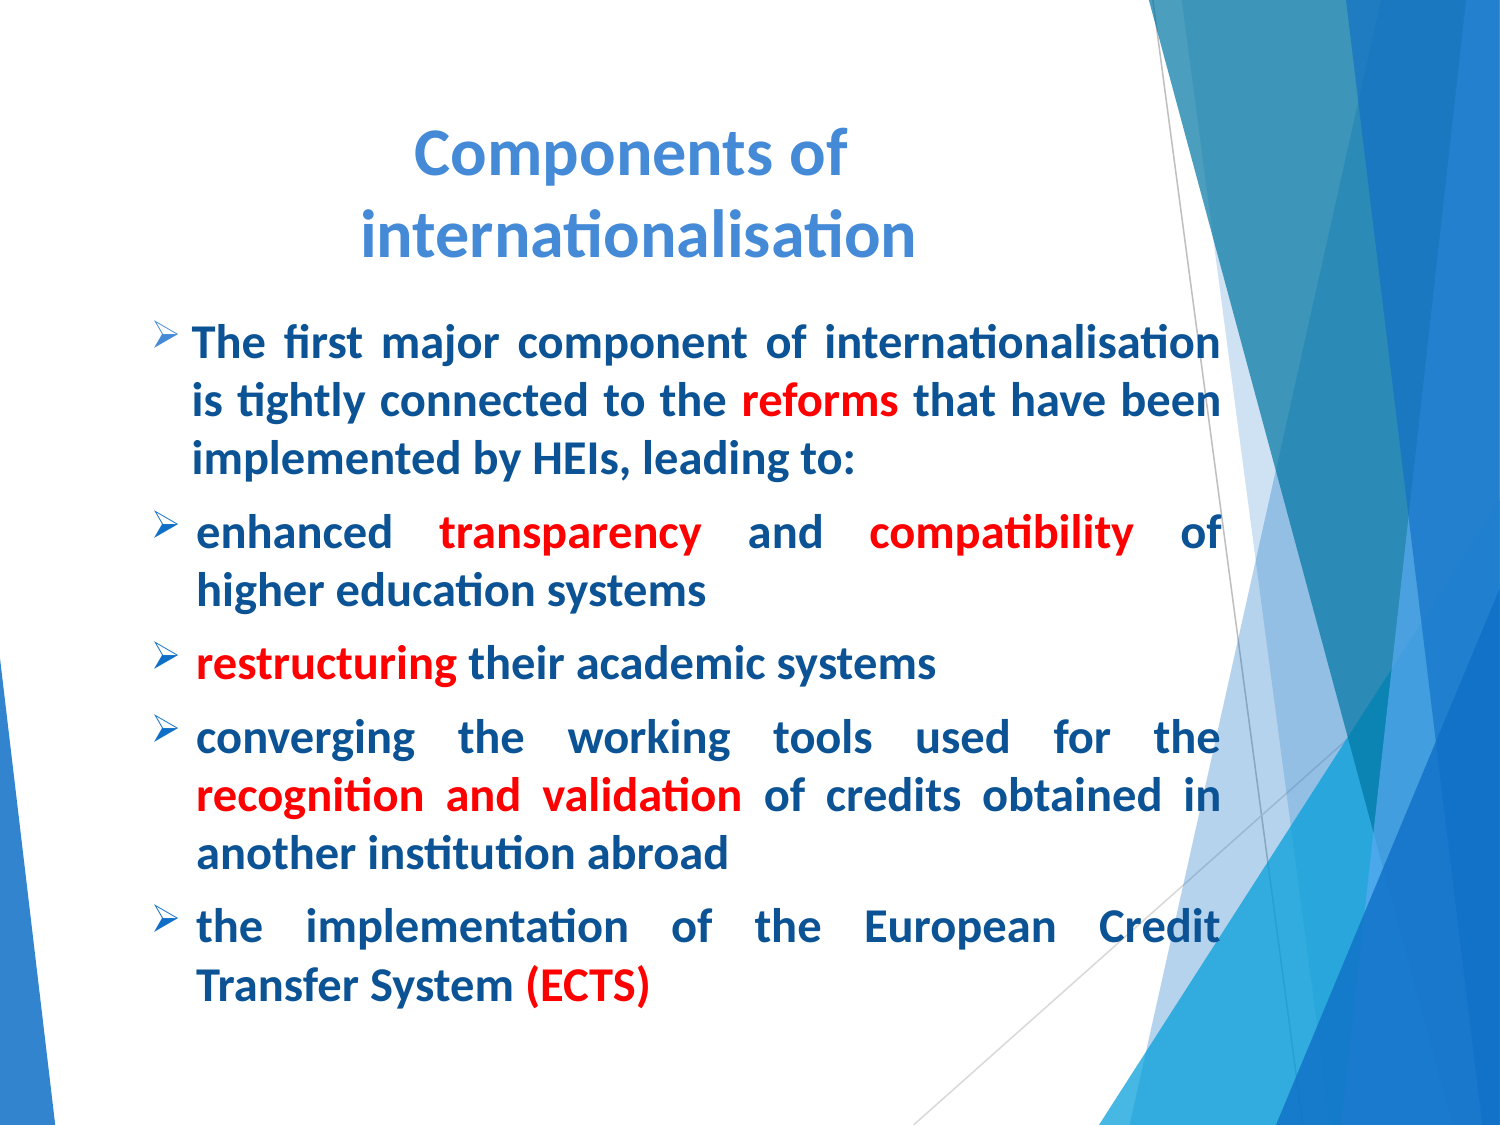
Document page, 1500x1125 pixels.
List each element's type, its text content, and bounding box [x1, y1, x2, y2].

list The first major component of internationalisation is tightly connected to the reforms that have been implemented by HEIs, leading to: enhanced transparency and compatibility of higher education systems restructuring their academic systems converging the working tools used for the recognition and validation of credits obtained in another institution abroad the implementation of the European Credit Transfer System (ECTS) [135, 302, 1237, 1025]
title Components of internationalisation [41, 99, 1237, 279]
